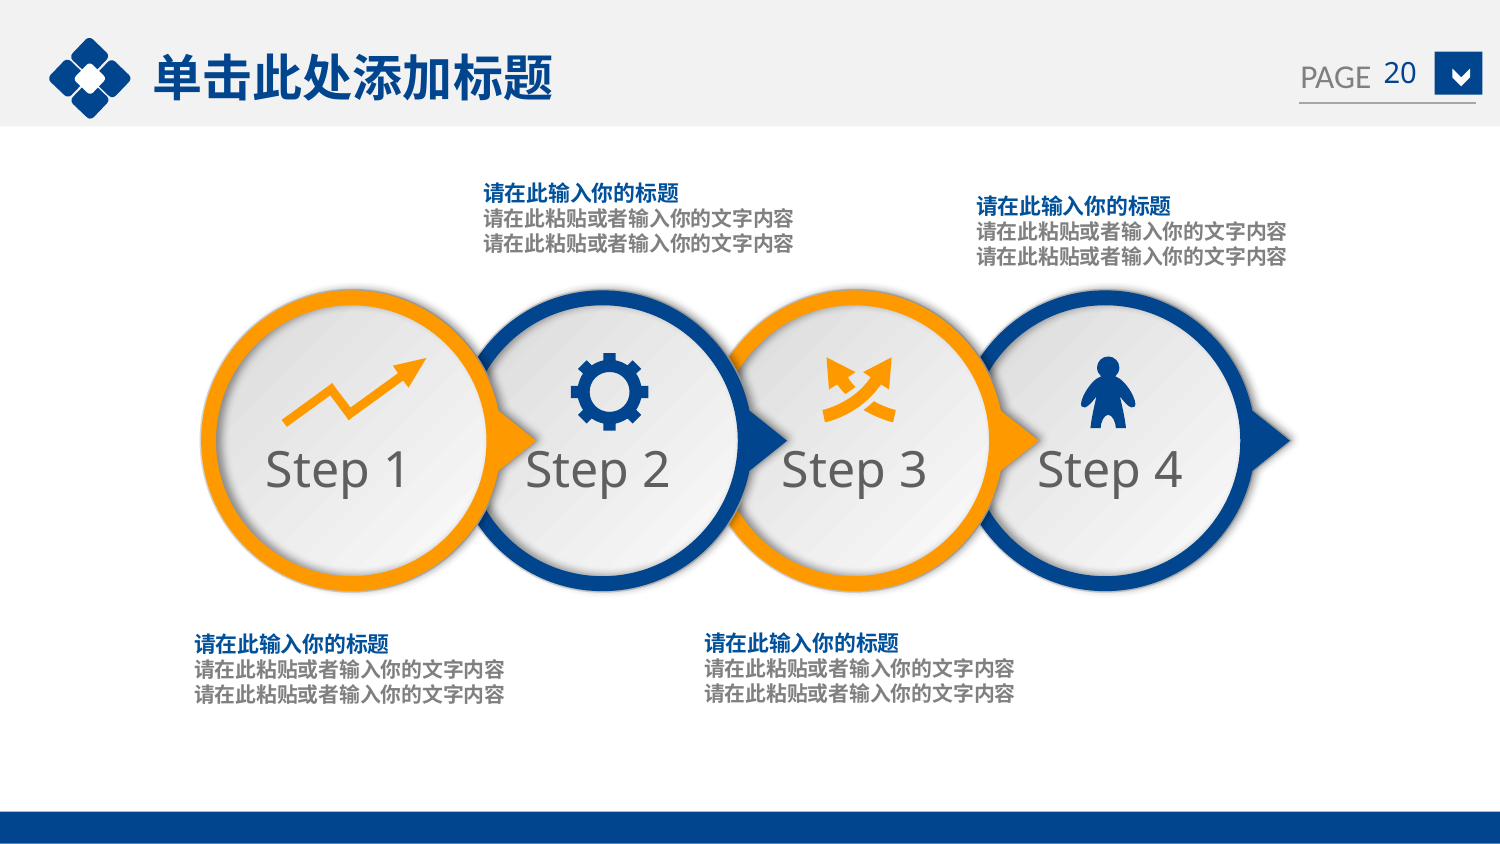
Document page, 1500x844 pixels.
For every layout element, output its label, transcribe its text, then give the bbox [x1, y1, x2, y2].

text_box 请在此输入你的标题 请在此粘贴或者输入你的文字内容 请在此粘贴或者输入你的文字内容 [964, 186, 1307, 275]
text_box 请在此输入你的标题 请在此粘贴或者输入你的文字内容 请在此粘贴或者输入你的文字内容 [472, 173, 815, 262]
text_box 请在此输入你的标题 请在此粘贴或者输入你的文字内容 请在此粘贴或者输入你的文字内容 [182, 624, 525, 713]
text_box 请在此输入你的标题 请在此粘贴或者输入你的文字内容 请在此粘贴或者输入你的文字内容 [692, 623, 1035, 712]
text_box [1042, 290, 1291, 592]
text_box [200, 290, 537, 592]
slide_number 20 [1364, 51, 1437, 97]
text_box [790, 290, 1039, 592]
text_box 单击此处添加标题 [137, 38, 568, 114]
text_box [52, 41, 127, 115]
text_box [538, 290, 788, 592]
